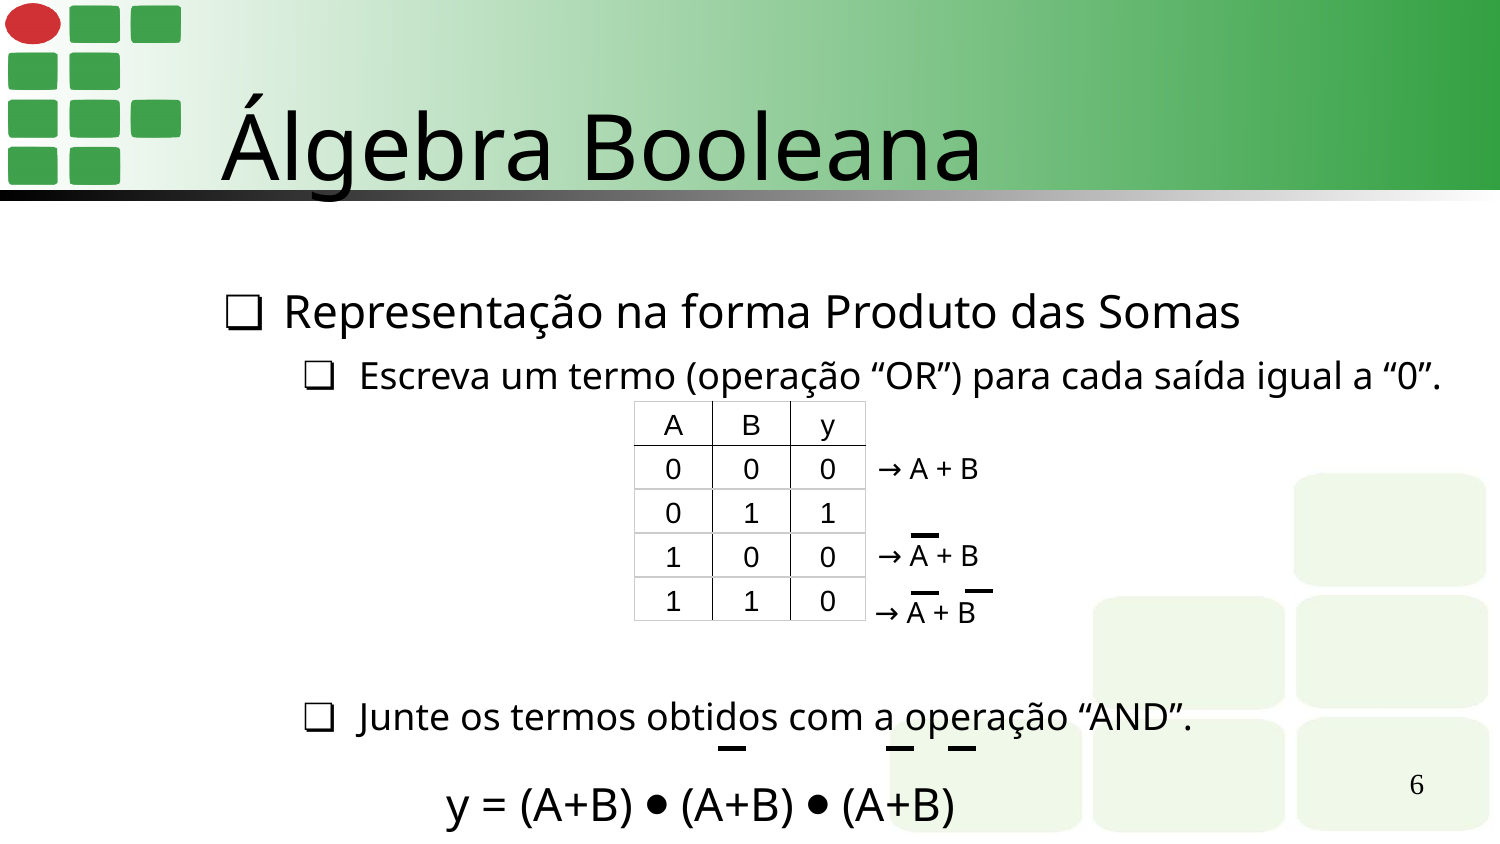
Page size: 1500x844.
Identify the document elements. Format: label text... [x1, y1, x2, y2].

text_box Representação na forma Produto das Somas [193, 248, 1469, 321]
text_box Álgebra Booleana [206, 26, 1468, 207]
table_cell 0 [791, 534, 862, 576]
table_cell 0 [713, 534, 790, 576]
table_cell 1 [791, 490, 865, 532]
table_header y [791, 402, 865, 445]
table_cell 1 [635, 578, 712, 620]
table_cell 0 [635, 490, 712, 532]
table_header B [713, 402, 790, 445]
table_cell 0 [791, 446, 862, 488]
text_box Escreva um termo (operação “OR”) para cada saída igual a “0”. [193, 321, 1469, 380]
table_cell 0 [713, 446, 790, 488]
table_cell 0 [791, 578, 865, 620]
table_cell 1 [713, 578, 790, 620]
table_header A [635, 402, 712, 445]
text_box → A + B [862, 522, 1055, 581]
slide_number ‹#› [1075, 768, 1425, 827]
text_box Junte os termos obtidos com a operação “AND”. [193, 663, 1469, 722]
text_box → A + B [859, 581, 1052, 638]
text_box → A + B [862, 435, 1134, 494]
text_box y = (A+B) ⦁ (A+B) ⦁ (A+B) [431, 741, 1069, 821]
table_cell 1 [635, 534, 712, 576]
table_cell 0 [635, 446, 712, 488]
picture [803, 441, 1495, 835]
table_cell 1 [713, 490, 790, 532]
picture [5, 3, 181, 185]
